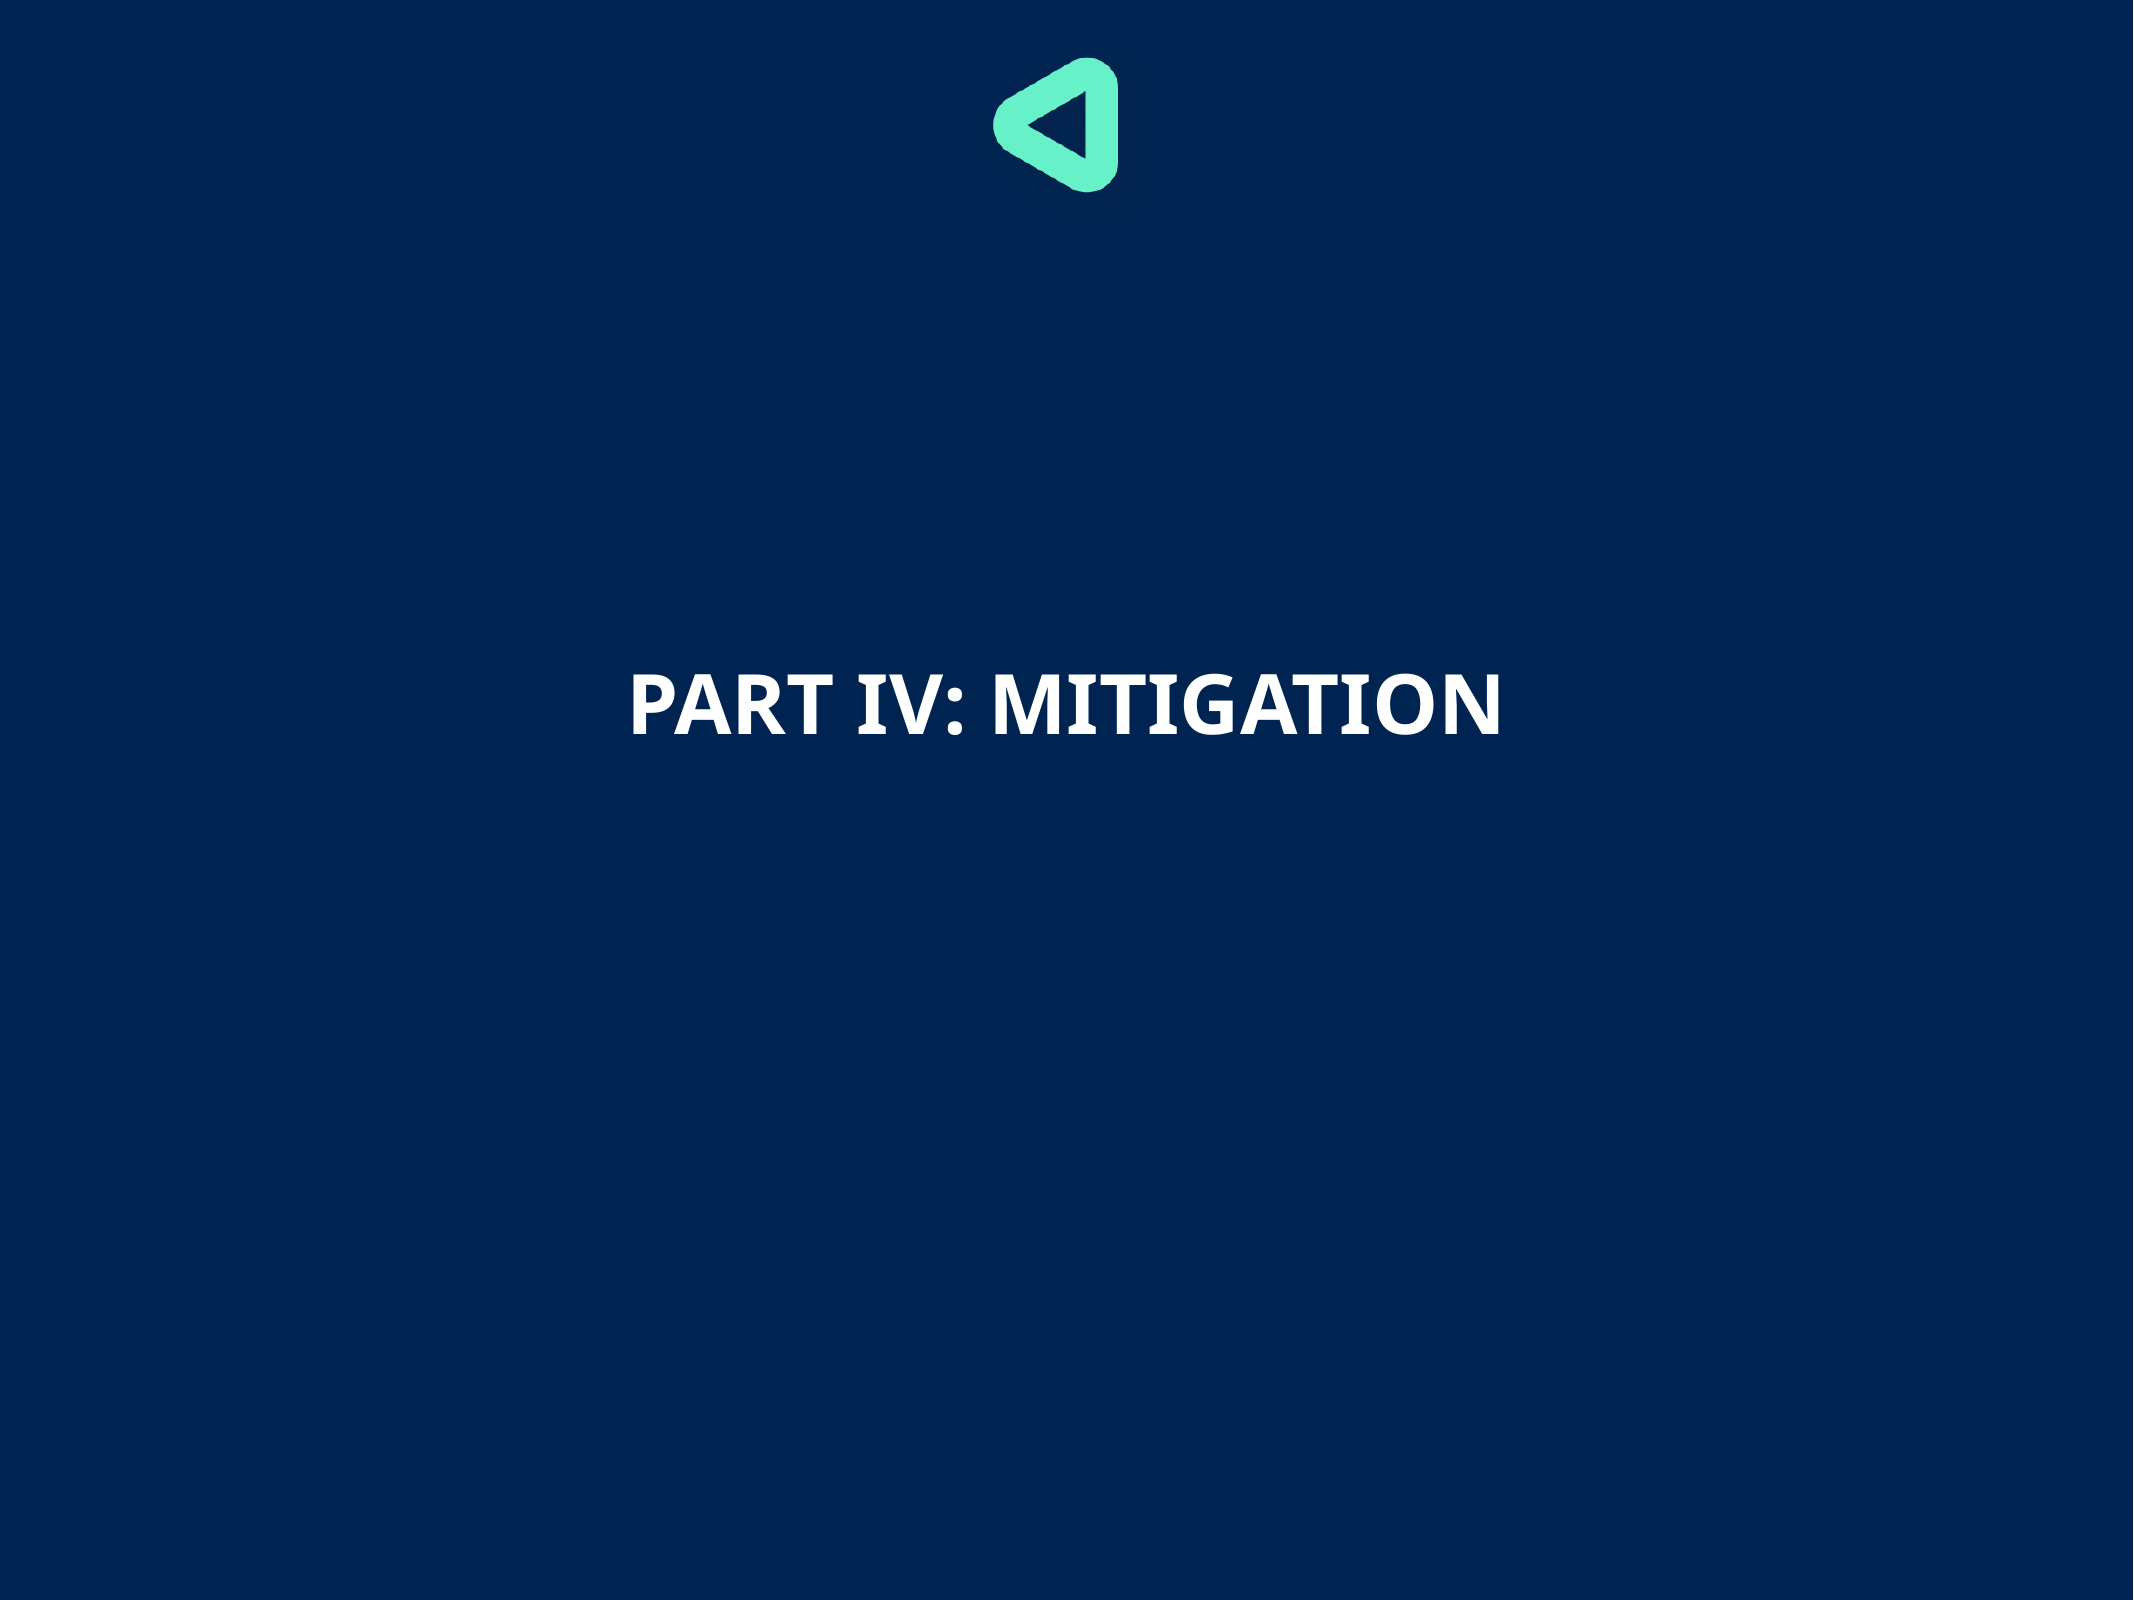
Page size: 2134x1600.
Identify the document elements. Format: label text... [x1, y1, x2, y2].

picture [948, 11, 1185, 258]
title PART IV: MITIGATION [207, 532, 1926, 752]
